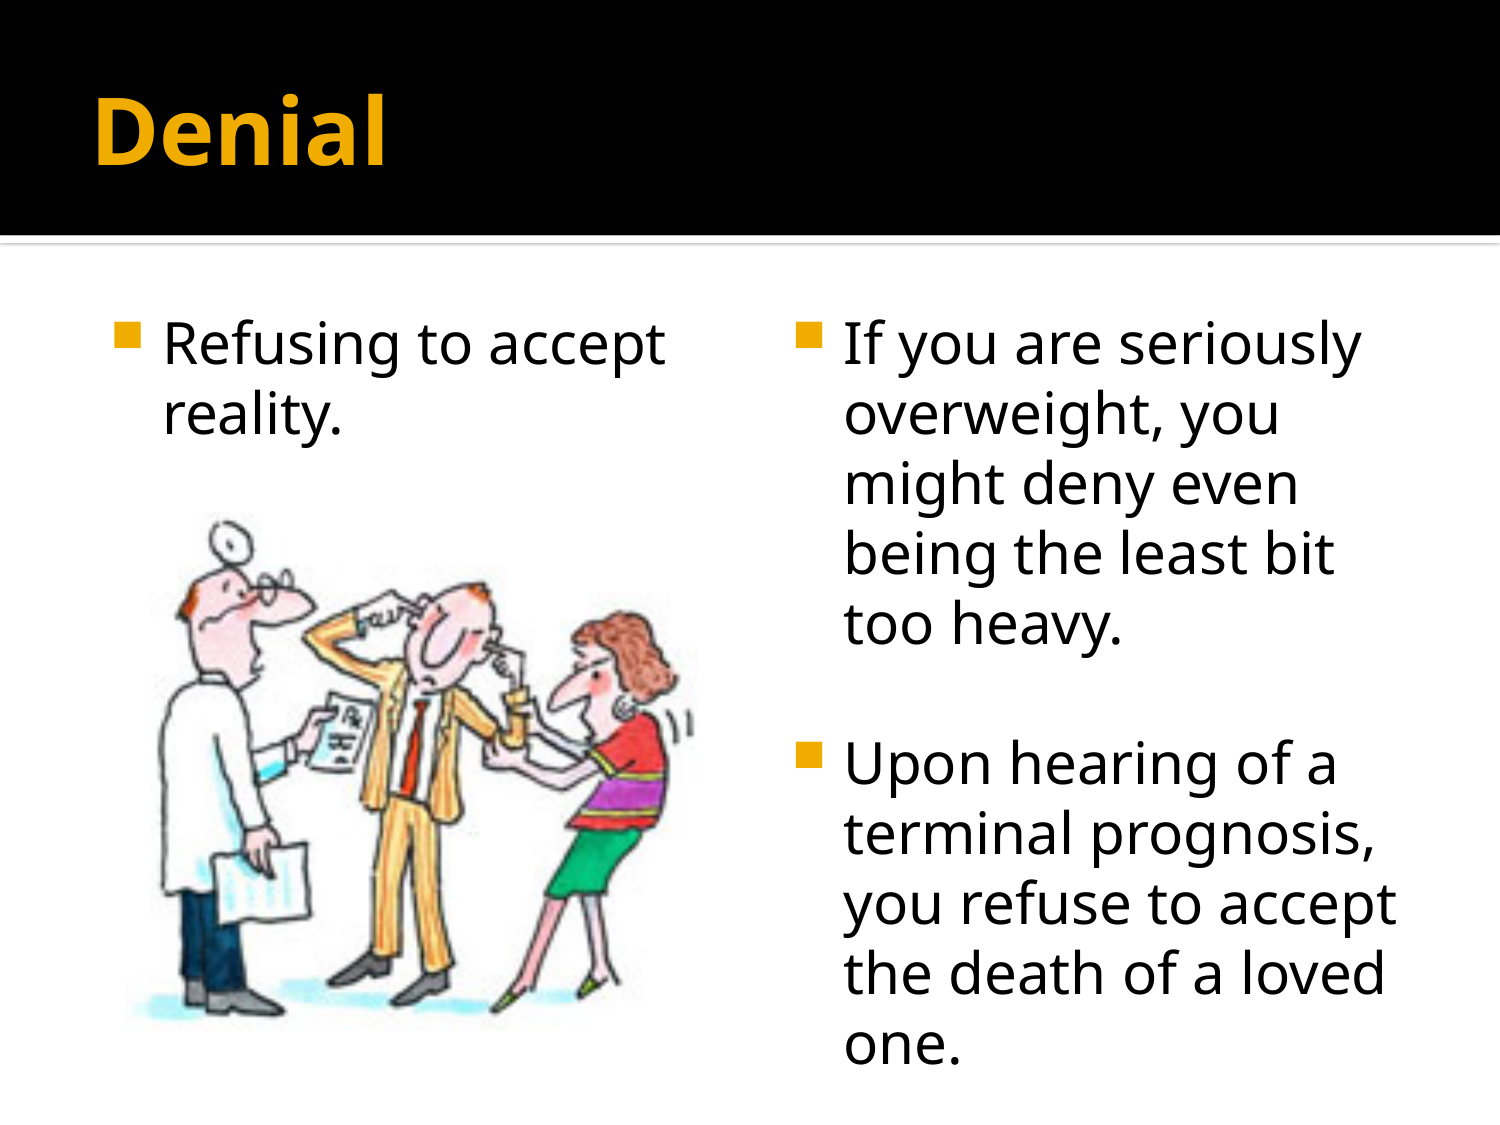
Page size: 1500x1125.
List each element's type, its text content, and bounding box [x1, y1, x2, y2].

list If you are seriously overweight, you might deny even being the least bit too heavy. Upon hearing of a terminal prognosis, you refuse to accept the death of a loved one. [762, 291, 1425, 1050]
title Denial [75, 24, 1425, 231]
picture [124, 512, 705, 1038]
list Refusing to accept reality. [75, 291, 738, 1050]
